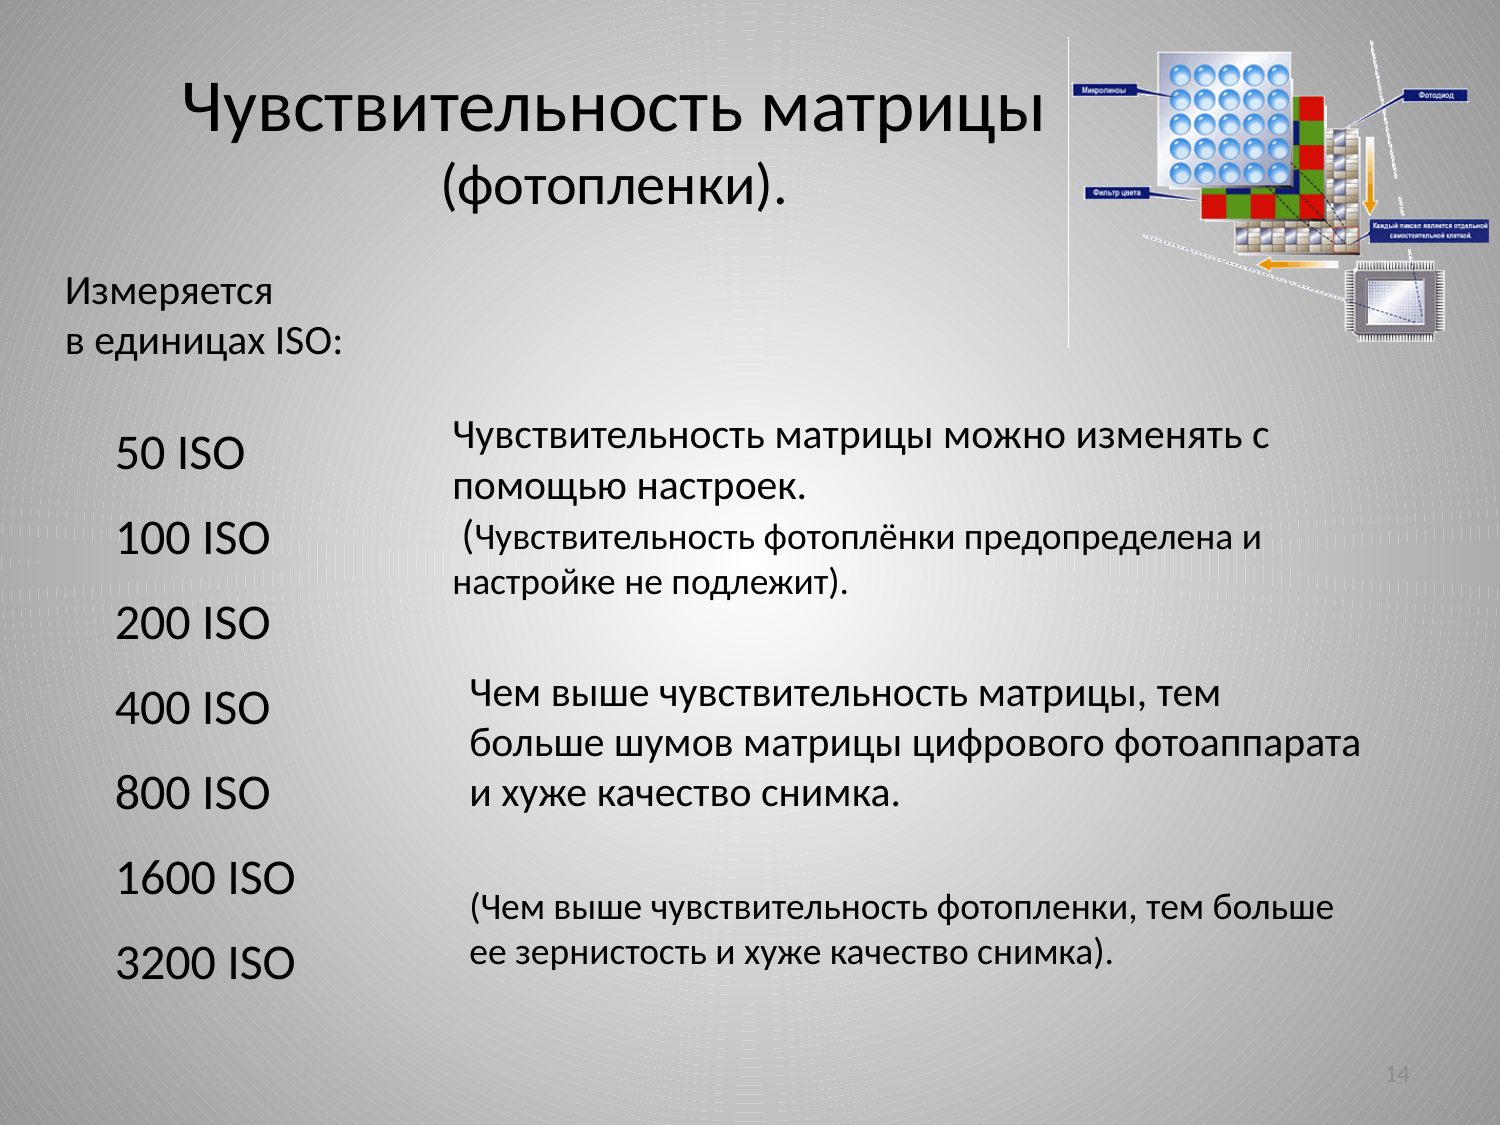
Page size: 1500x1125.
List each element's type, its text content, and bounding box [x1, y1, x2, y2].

text_box Измеряется в единицах ISO: [49, 255, 438, 371]
text_box (Чем выше чувствительность фотопленки, тем больше ее зернистость и хуже качество снимка). [454, 874, 1380, 980]
text_box 50 ISO 100 ISO 200 ISO 400 ISO 800 ISO 1600 ISO 3200 ISO [100, 412, 351, 998]
text_box Чем выше чувствительность матрицы, тем больше шумов матрицы цифрового фотоаппарата и хуже качество снимка. [454, 657, 1380, 823]
title Чувствительность матрицы (фотопленки). [17, 42, 1063, 231]
text_box Чувствительность матрицы можно изменять с помощью настроек. (Чувствительность фотоплёнки предопределена и настройке не подлежит). [437, 399, 1363, 610]
slide_number 14 [1074, 1042, 1425, 1103]
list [1068, 37, 1489, 349]
